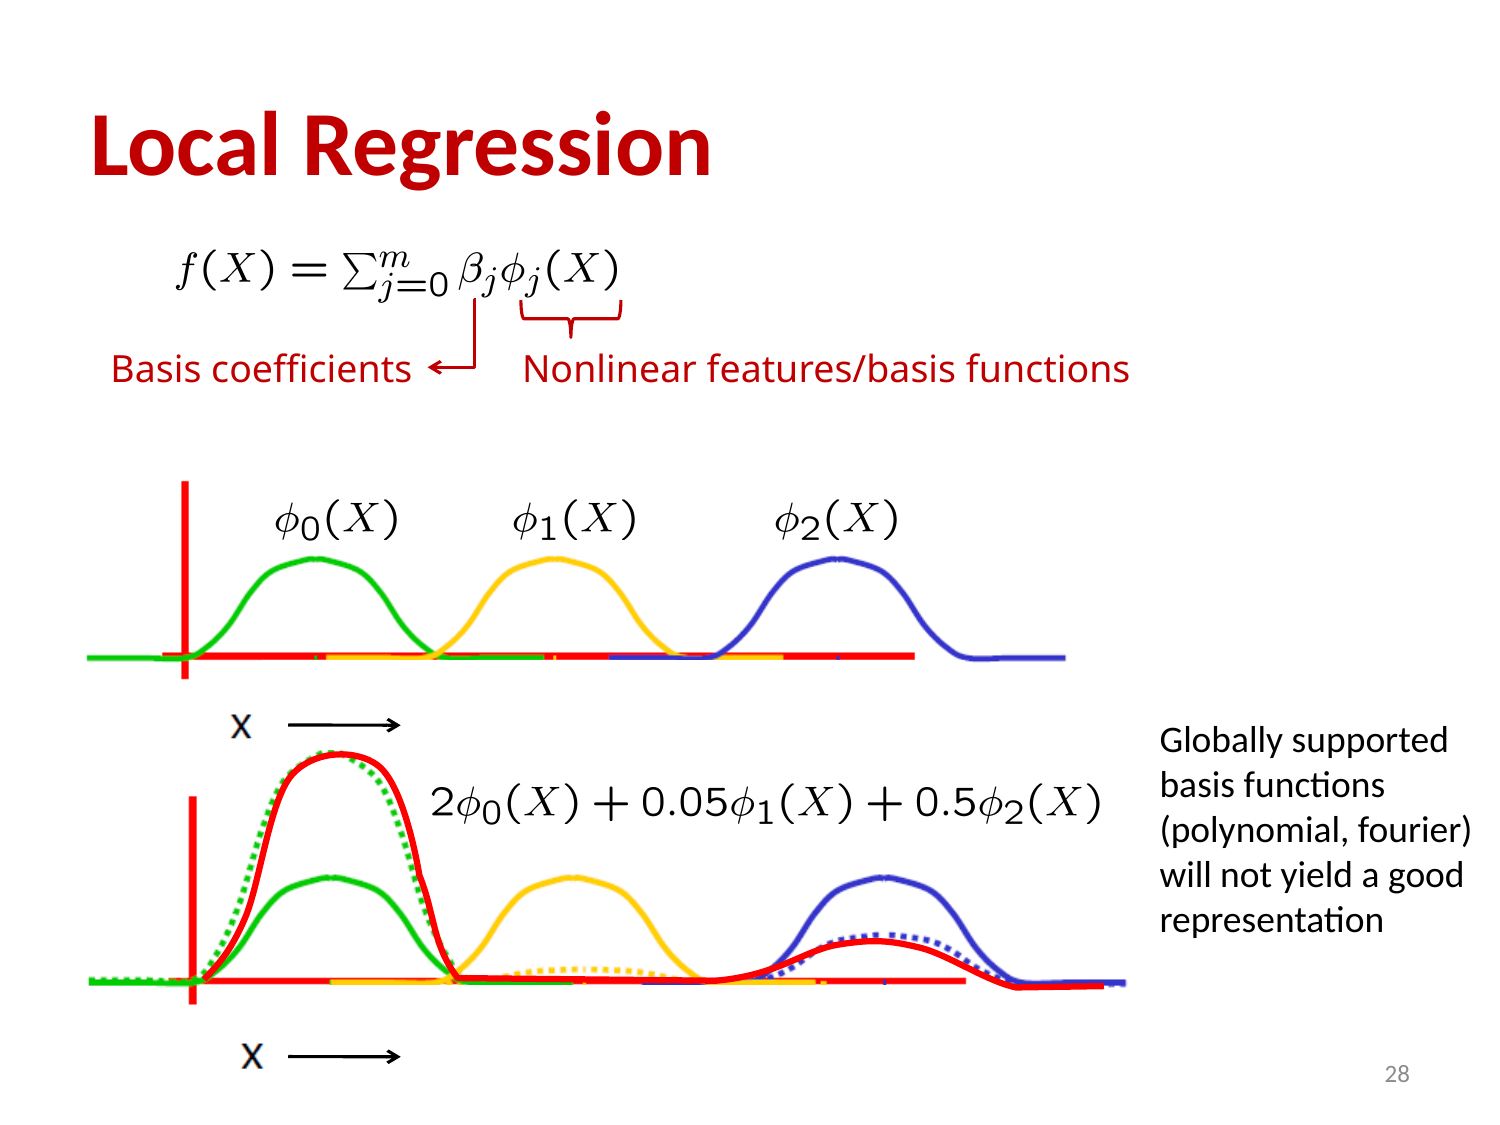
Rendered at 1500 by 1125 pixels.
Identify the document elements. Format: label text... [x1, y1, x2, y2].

picture [37, 437, 1101, 751]
slide_number 28 [1162, 1042, 1425, 1103]
text_box Nonlinear features/basis functions [507, 337, 1146, 398]
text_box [50, 749, 1169, 1094]
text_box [421, 313, 490, 354]
text_box Basis coefficients [95, 337, 428, 398]
title Local Regression [75, 45, 1425, 233]
text_box [520, 300, 622, 337]
text_box Globally supported basis functions (polynomial, fourier) will not yield a good representation [1144, 707, 1489, 948]
picture [174, 249, 617, 304]
